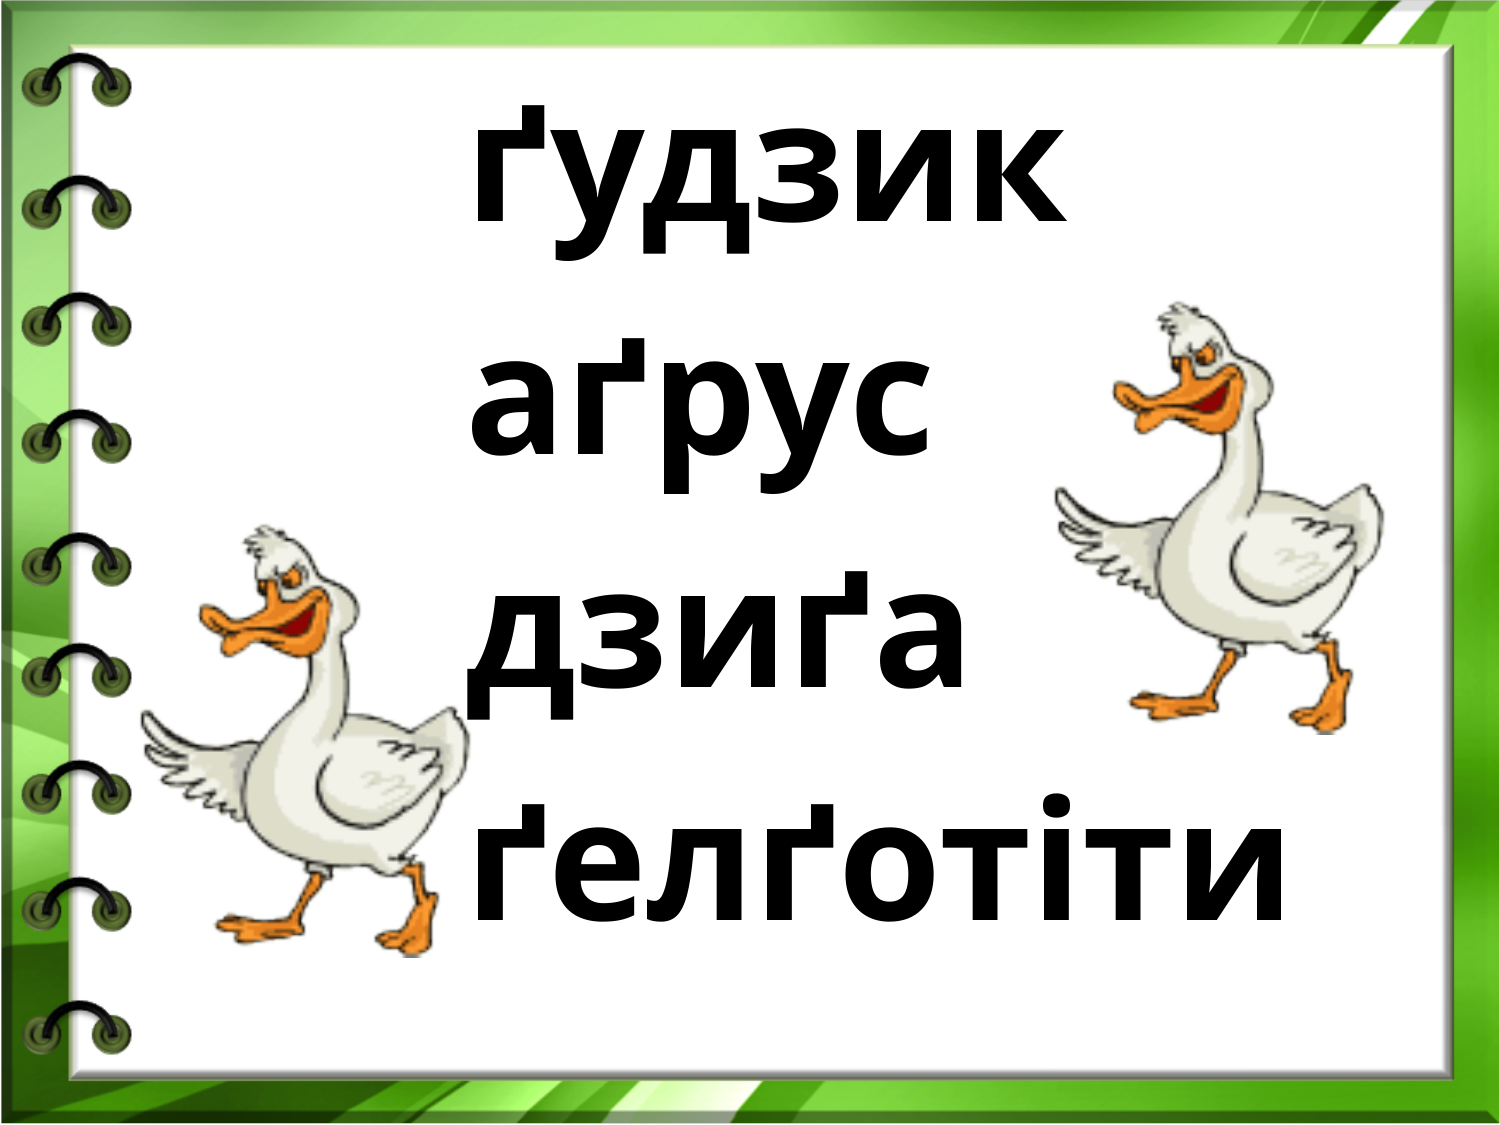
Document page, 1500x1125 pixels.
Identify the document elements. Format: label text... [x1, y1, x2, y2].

picture [0, 0, 1500, 1125]
list ґудзик аґрус дзиґа ґелґотіти [449, 46, 1500, 1067]
picture [1042, 292, 1397, 736]
